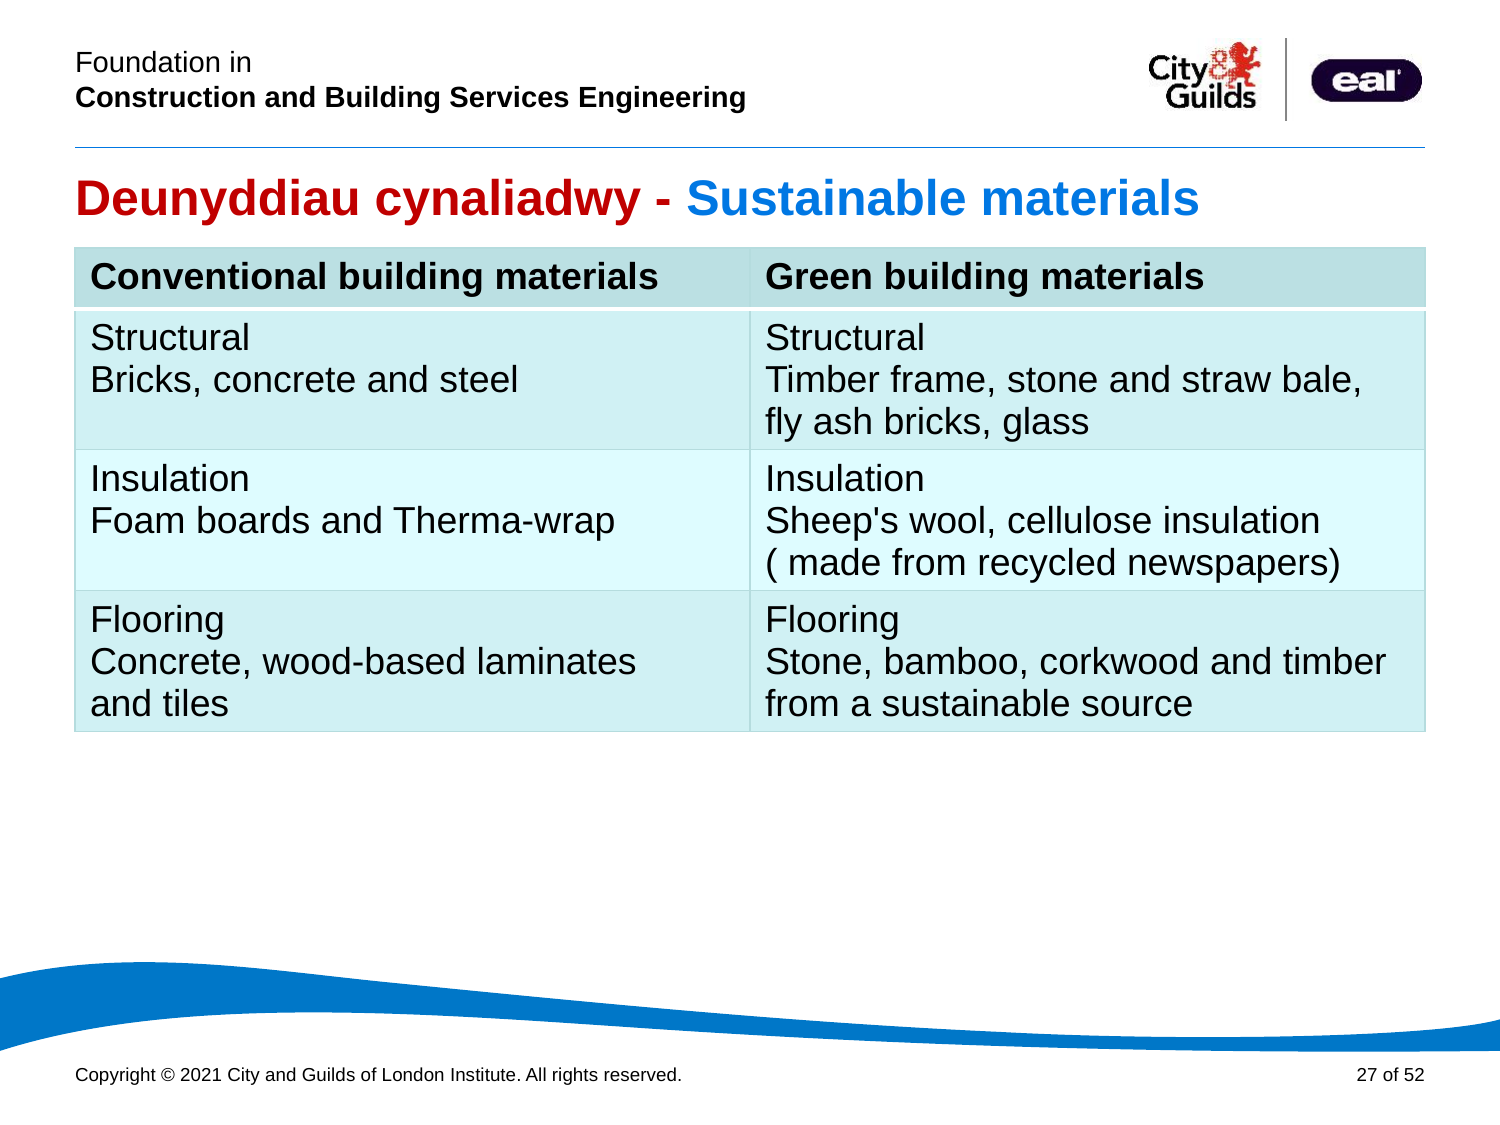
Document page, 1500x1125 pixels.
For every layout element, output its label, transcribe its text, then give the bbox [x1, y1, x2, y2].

table_cell Insulation Foam boards and Therma-wrap [76, 450, 749, 590]
picture [1149, 38, 1422, 121]
table_cell Flooring Concrete, wood-based laminates and tiles [76, 591, 749, 731]
title Deunyddiau cynaliadwy - Sustainable materials [74, 165, 1426, 229]
table_header Green building materials [751, 249, 1424, 307]
table_cell Structural Timber frame, stone and straw bale, fly ash bricks, glass [751, 311, 1424, 449]
table_cell Insulation Sheep's wool, cellulose insulation ( made from recycled newspapers) [751, 450, 1424, 590]
table_header Conventional building materials [76, 249, 749, 307]
table_cell Flooring Stone, bamboo, corkwood and timber from a sustainable source [751, 591, 1424, 731]
table_cell Structural Bricks, concrete and steel [76, 311, 749, 449]
